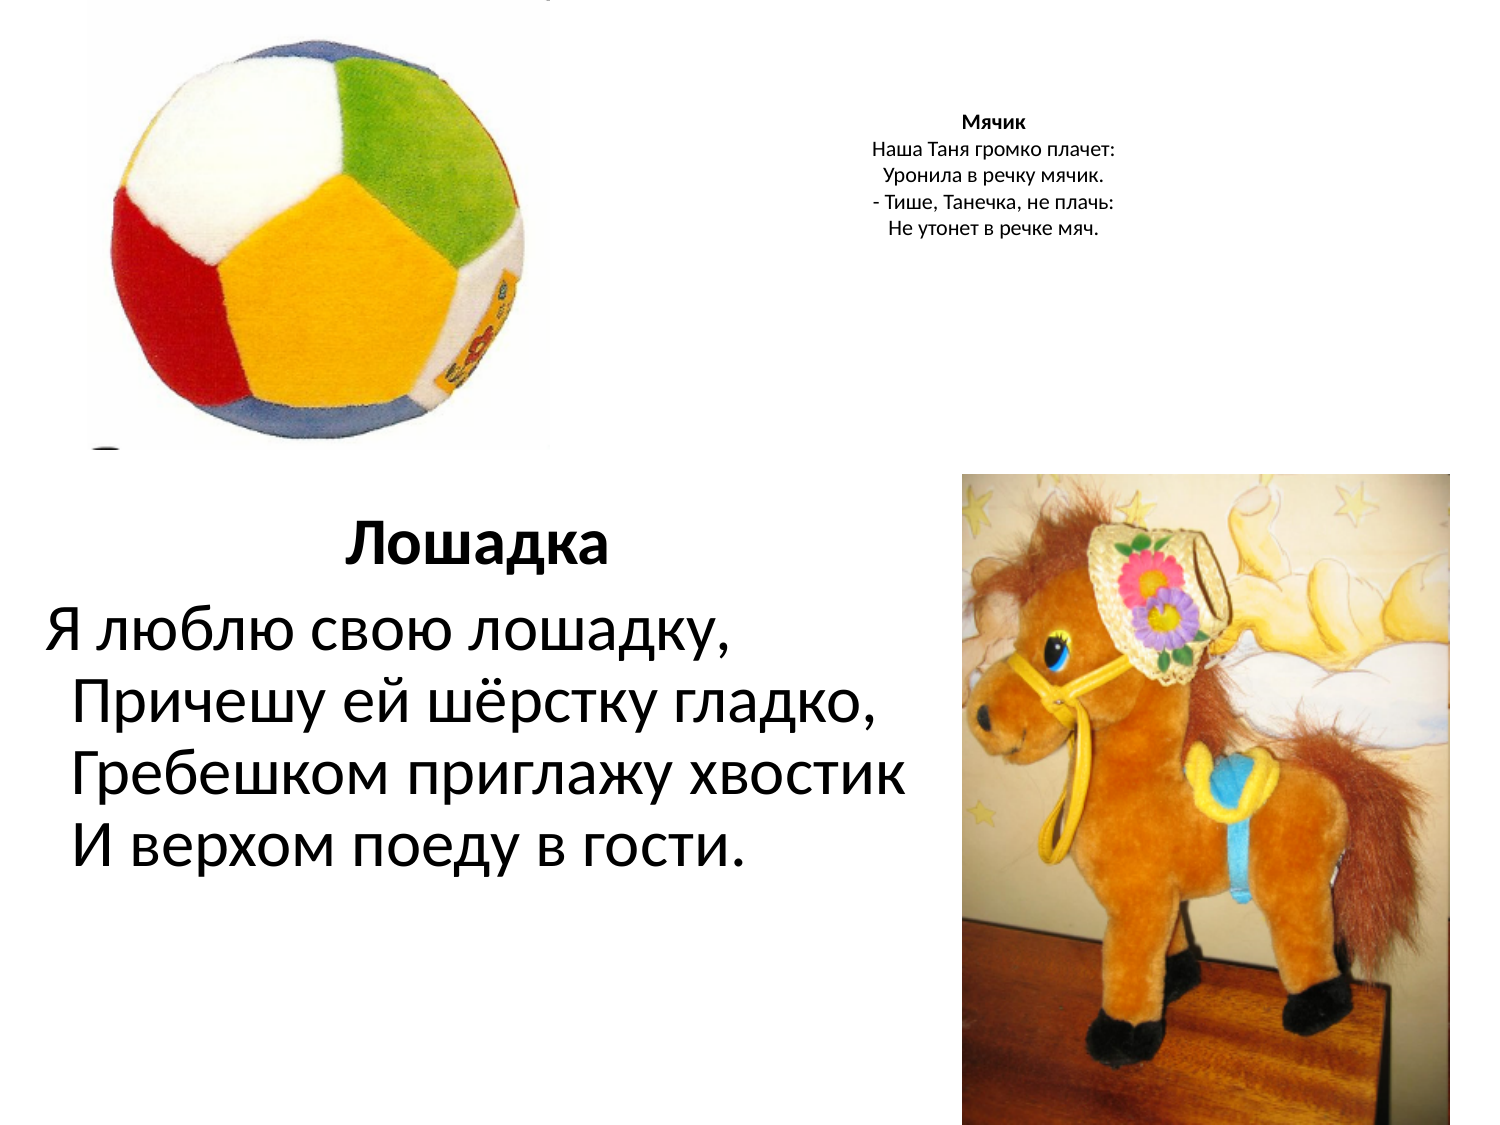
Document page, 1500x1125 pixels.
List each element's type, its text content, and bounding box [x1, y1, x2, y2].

list Лошадка Я люблю свою лошадку, Причешу ей шёрстку гладко, Гребешком приглажу хвостик И верхом поеду в гости. [0, 500, 957, 1005]
title Мячик Наша Таня громко плачет: Уронила в речку мячик. - Тише, Танечка, не плачь: Не утонет в речке мяч. [562, 45, 1425, 250]
picture [87, 0, 551, 450]
picture [962, 474, 1451, 1125]
